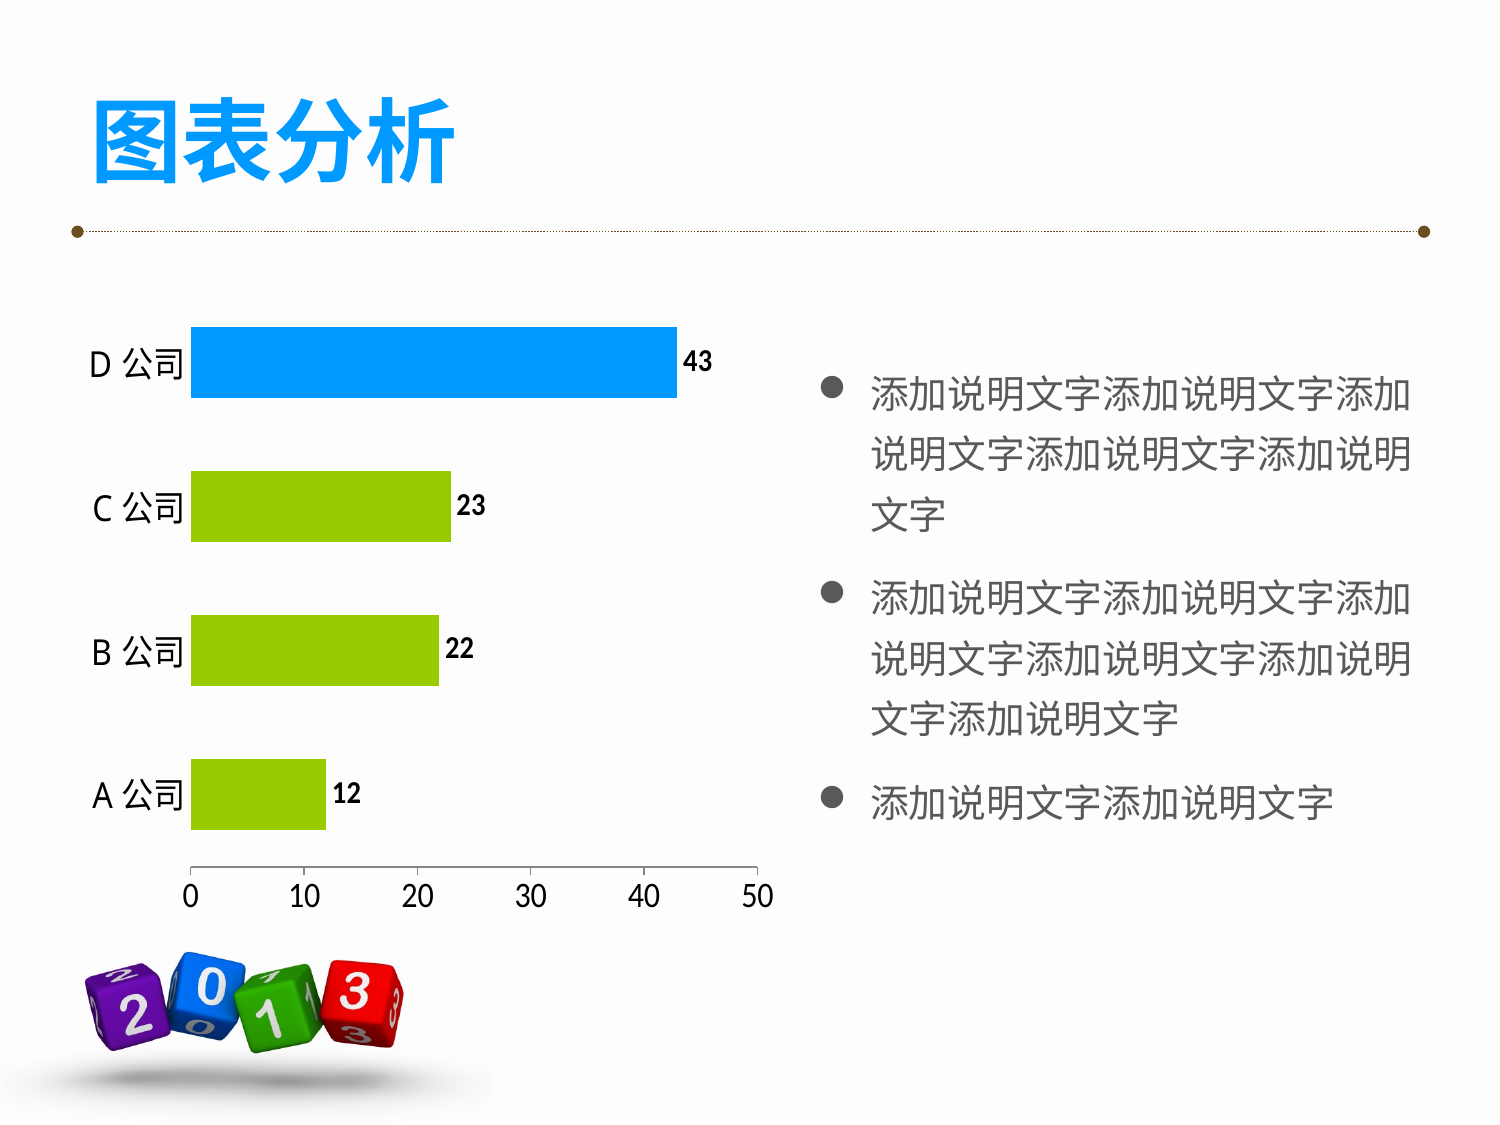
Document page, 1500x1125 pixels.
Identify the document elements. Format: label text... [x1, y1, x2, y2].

text_box 添加说明文字添加说明文字添加说明文字添加说明文字添加说明文字 添加说明文字添加说明文字添加说明文字添加说明文字添加说明文字添加说明文字 添加说明文字添加说明文字 [803, 348, 1430, 835]
chart [88, 290, 774, 918]
title 图表分析 [75, 45, 1425, 233]
picture [0, 931, 491, 1125]
